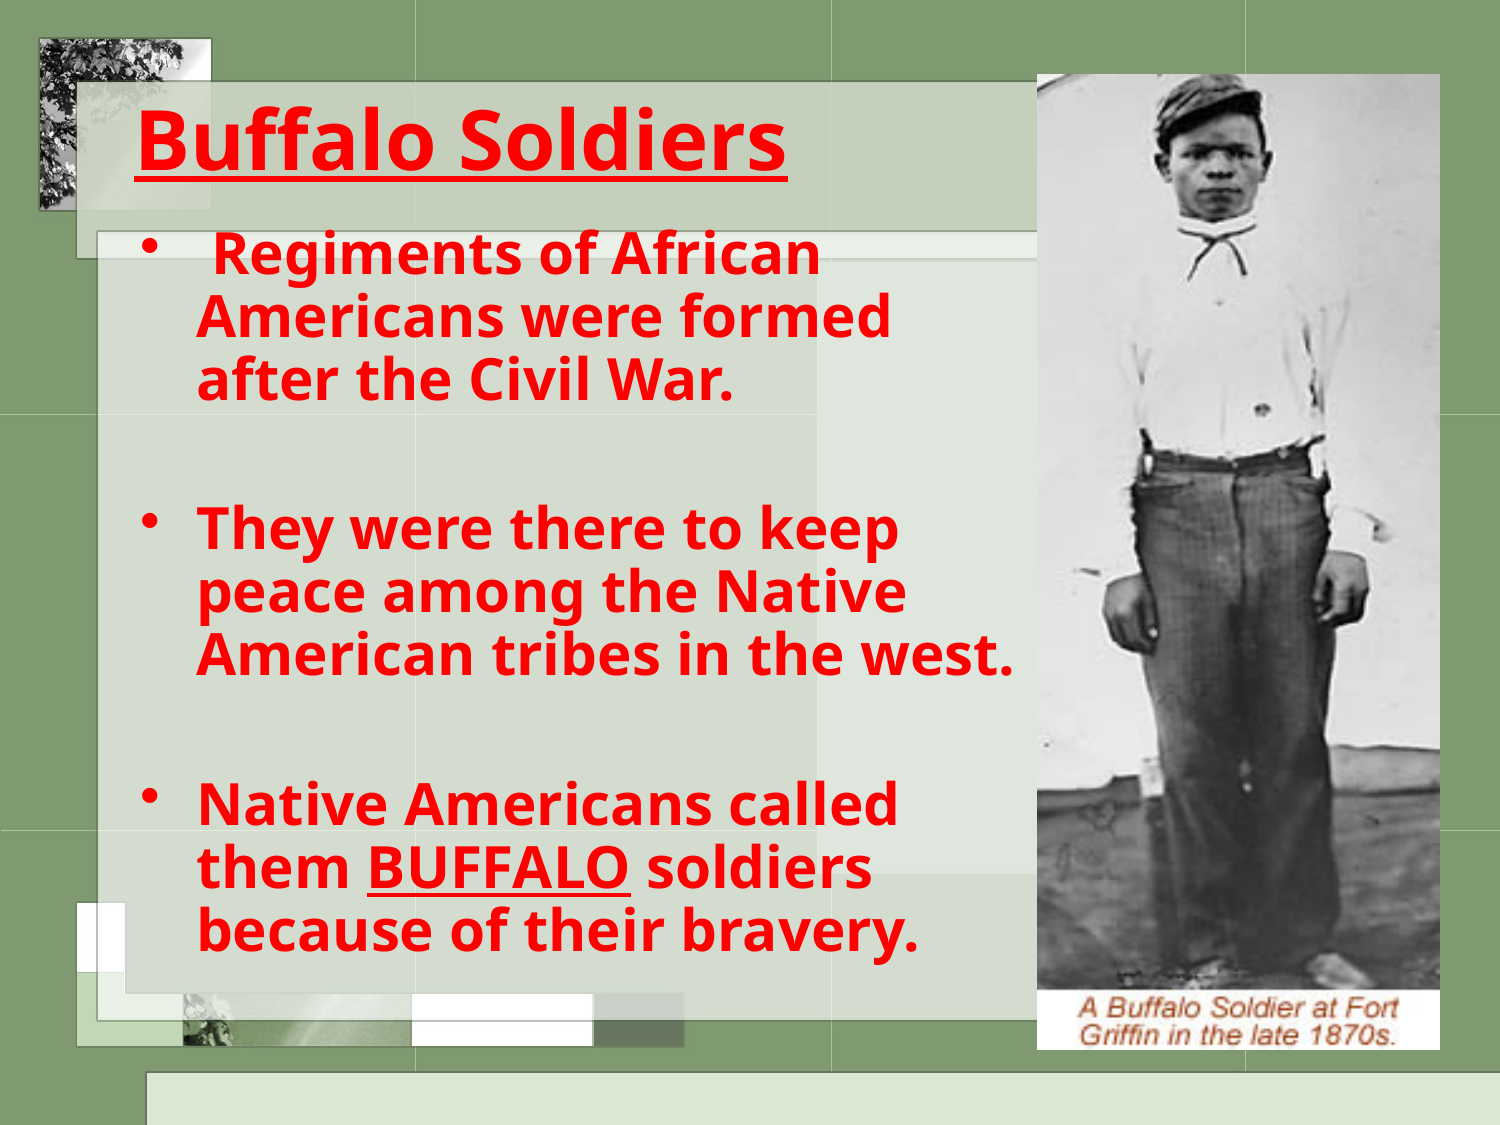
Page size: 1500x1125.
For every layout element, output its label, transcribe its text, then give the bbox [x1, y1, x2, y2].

title Buffalo Soldiers [119, 64, 1345, 210]
picture [0, 0, 1500, 1125]
list Regiments of African Americans were formed after the Civil War. They were there to keep peace among the Native American tribes in the west. Native Americans called them BUFFALO soldiers because of their bravery. [125, 216, 1038, 1061]
